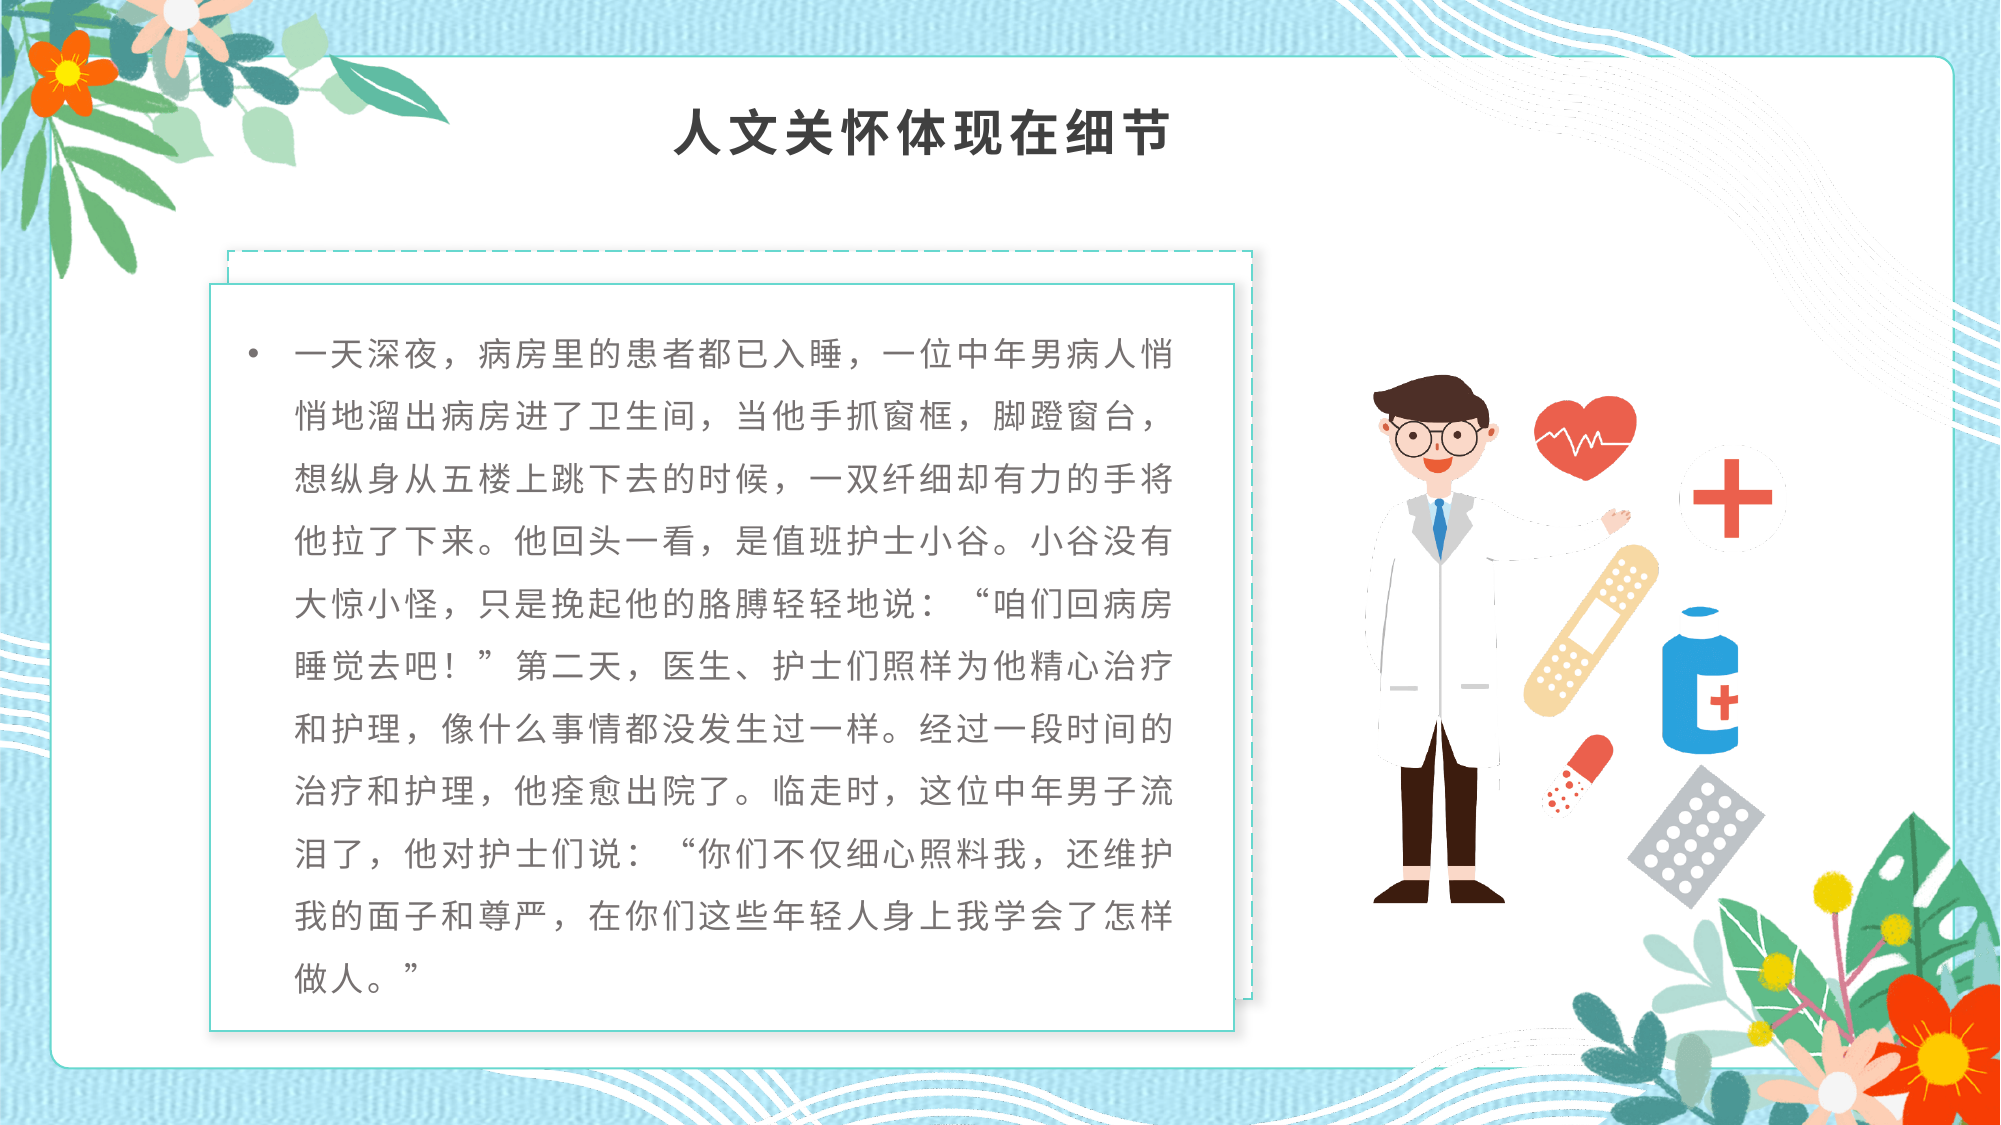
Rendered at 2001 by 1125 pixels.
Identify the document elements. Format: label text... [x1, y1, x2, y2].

picture [0, 0, 2000, 1125]
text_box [209, 251, 1252, 1032]
title 人文关怀体现在细节 [656, 33, 1343, 237]
